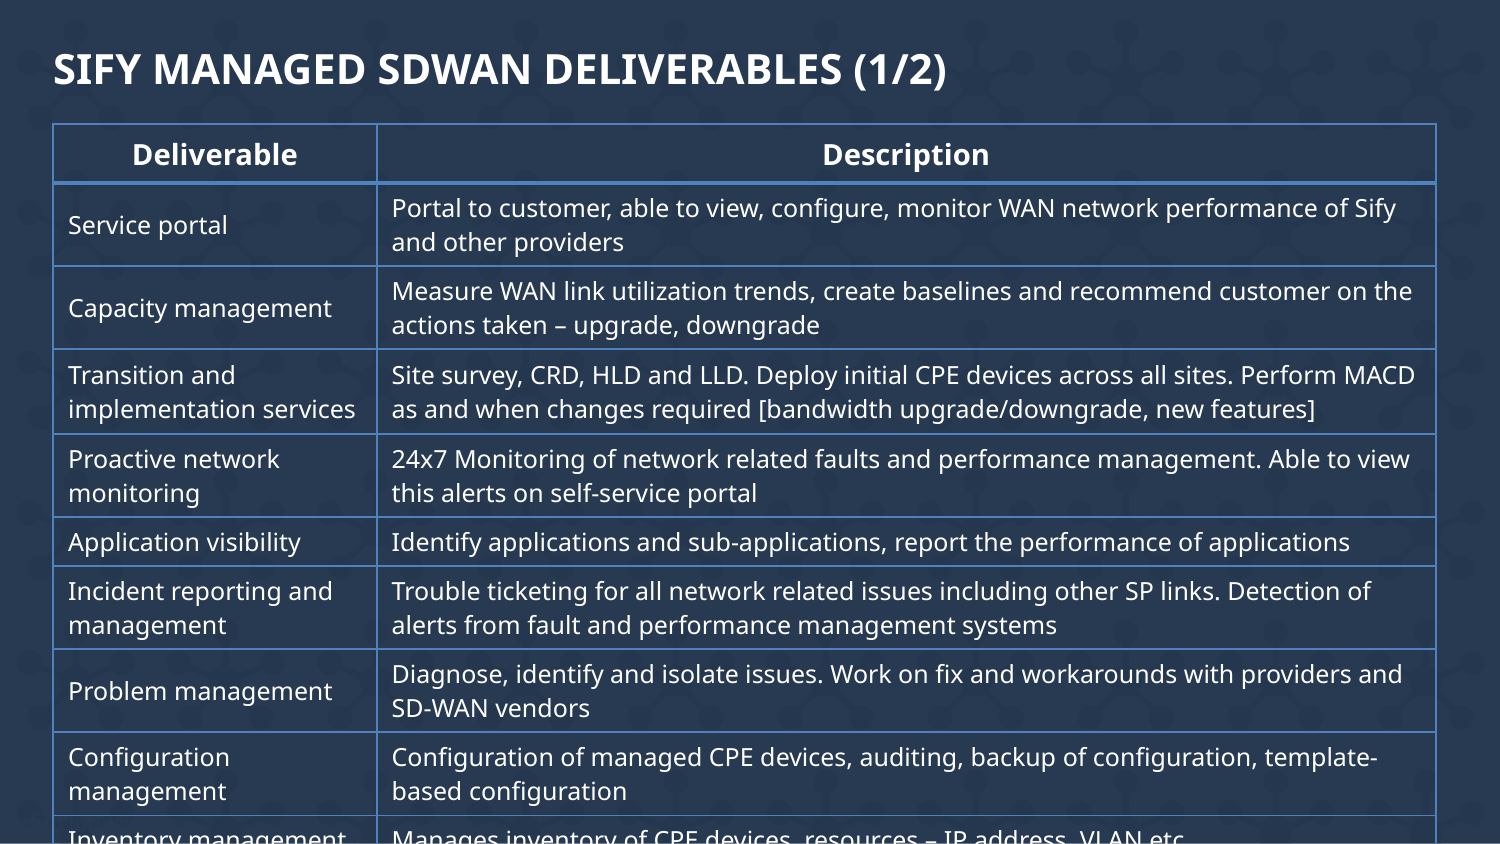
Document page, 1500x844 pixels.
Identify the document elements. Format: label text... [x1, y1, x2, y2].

table_cell Service portal [54, 185, 376, 265]
table_header Deliverable [54, 125, 376, 181]
table_header Description [378, 125, 1435, 181]
table_cell Portal to customer, able to view, configure, monitor WAN network performance of Sify and other providers [378, 185, 1435, 265]
table_cell Diagnose, identify and isolate issues. Work on fix and workarounds with providers and SD-WAN vendors [378, 650, 1435, 731]
title SIFY MANAGED SDWAN DELIVERABLES (1/2) [53, 34, 1447, 101]
table_cell Problem management [54, 650, 376, 731]
table_cell Inventory management [54, 816, 376, 844]
table_cell Site survey, CRD, HLD and LLD. Deploy initial CPE devices across all sites. Perform MACD as and when changes required [bandwidth upgrade/downgrade, new features] [378, 350, 1435, 433]
table_cell Incident reporting and management [54, 567, 376, 648]
table_cell Proactive network monitoring [54, 435, 376, 516]
table_cell 24x7 Monitoring of network related faults and performance management. Able to view this alerts on self-service portal [378, 435, 1435, 516]
table_cell Measure WAN link utilization trends, create baselines and recommend customer on the actions taken – upgrade, downgrade [378, 267, 1435, 348]
table_cell Trouble ticketing for all network related issues including other SP links. Detection of alerts from fault and performance management systems [378, 567, 1435, 648]
table_cell Transition and implementation services [54, 350, 376, 433]
table_cell Configuration management [54, 733, 376, 815]
table_cell Manages inventory of CPE devices, resources – IP address, VLAN etc [378, 816, 1435, 844]
table_cell Application visibility [54, 518, 376, 565]
table_cell Capacity management [54, 267, 376, 348]
table_cell Configuration of managed CPE devices, auditing, backup of configuration, template-based configuration [378, 733, 1435, 815]
table_cell Identify applications and sub-applications, report the performance of applications [378, 518, 1435, 565]
